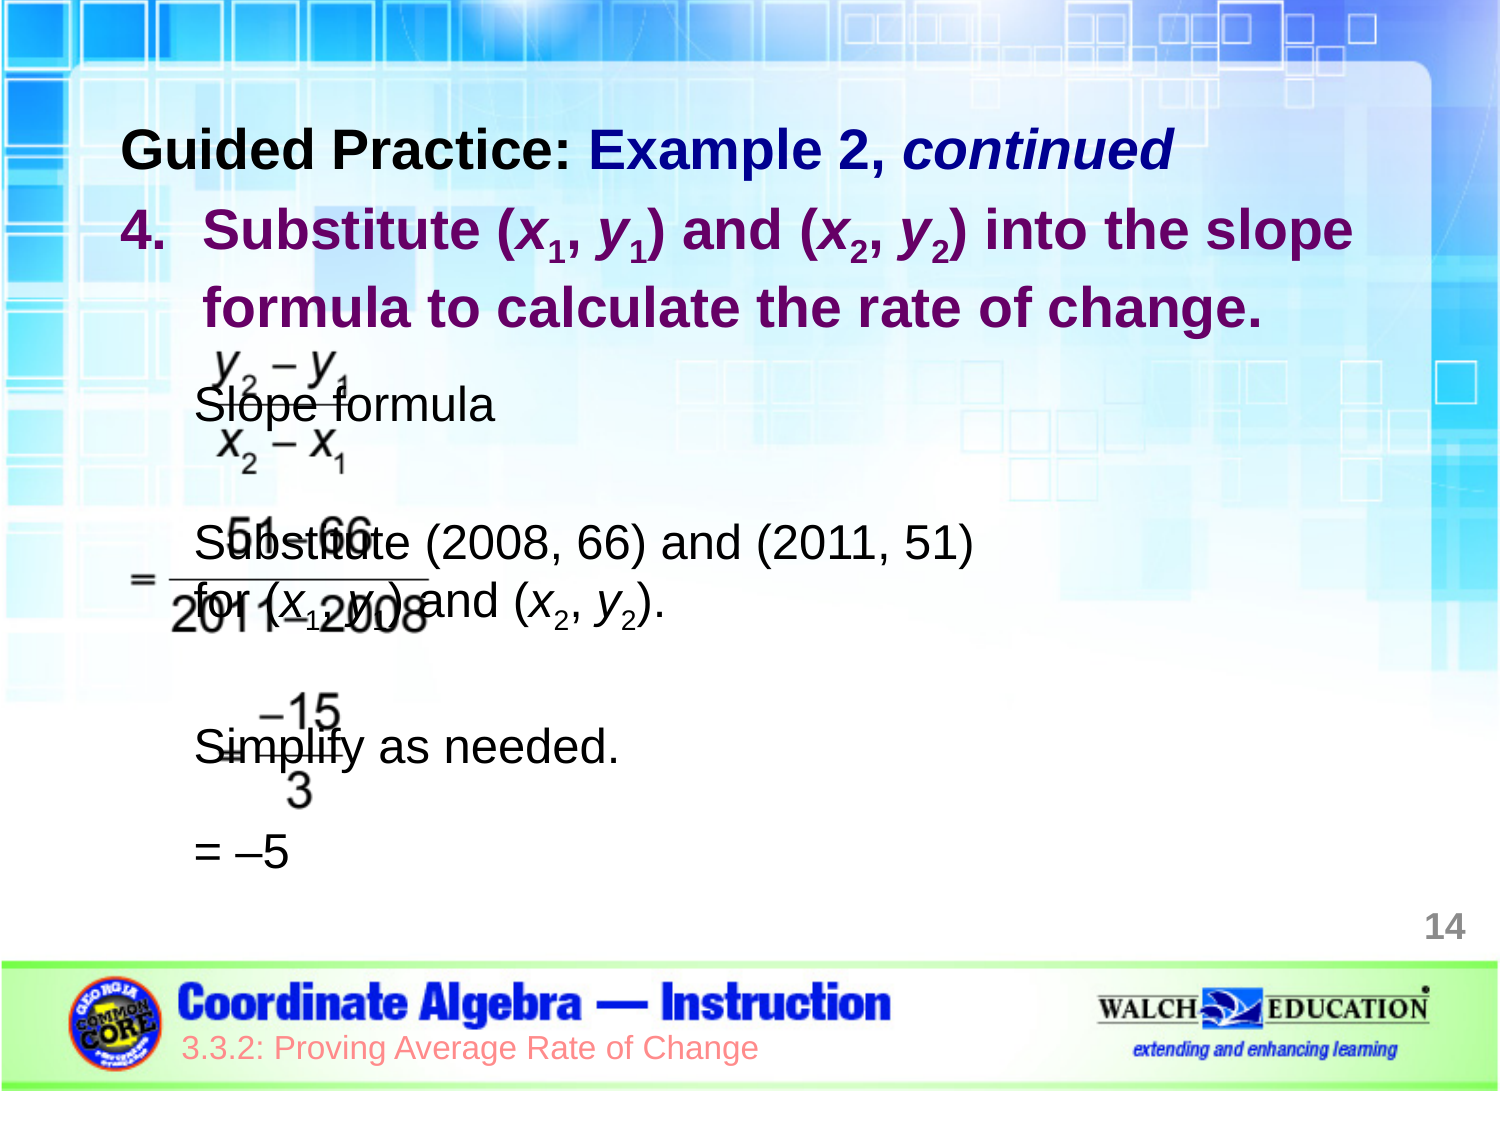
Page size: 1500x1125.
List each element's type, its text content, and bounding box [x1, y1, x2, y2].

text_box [128, 502, 432, 634]
footer 3.3.2: Proving Average Rate of Change [166, 1024, 1080, 1069]
subtitle Guided Practice: Example 2, continued Substitute (x1, y1) and (x2, y2) into the slope formula to calculate the rate of change. Slope formula Substitute (2008, 66) and (2011, 51) for (x1, y1) and (x2, y2). Simplify as needed. = –5 [105, 105, 1409, 925]
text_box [205, 327, 355, 477]
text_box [215, 678, 345, 810]
picture [1, 0, 1500, 1091]
slide_number 14 [1361, 901, 1481, 949]
